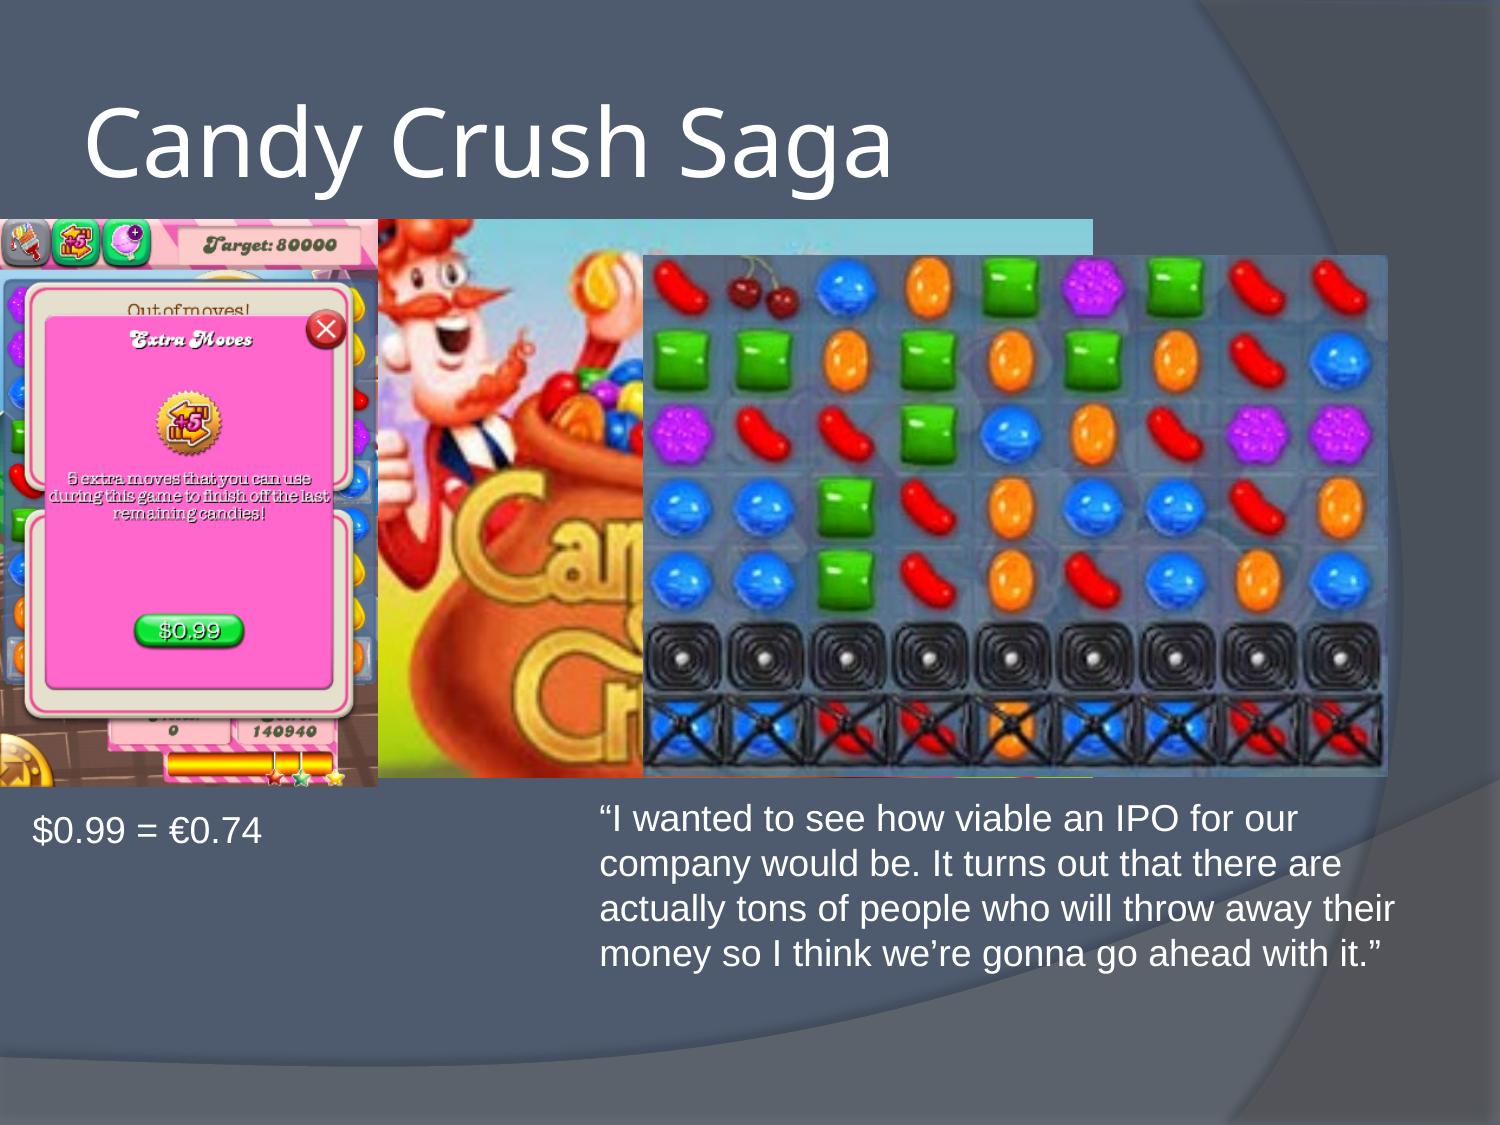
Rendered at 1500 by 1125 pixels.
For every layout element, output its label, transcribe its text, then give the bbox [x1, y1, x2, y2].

picture [0, 219, 379, 788]
picture [388, 219, 1093, 779]
picture [643, 255, 1389, 777]
text_box “I wanted to see how viable an IPO for our company would be. It turns out that there are actually tons of people who will throw away their money so I think we’re gonna go ahead with it.” [584, 786, 1424, 982]
text_box $0.99 = €0.74 [17, 798, 420, 859]
title Candy Crush Saga [75, 45, 1300, 233]
